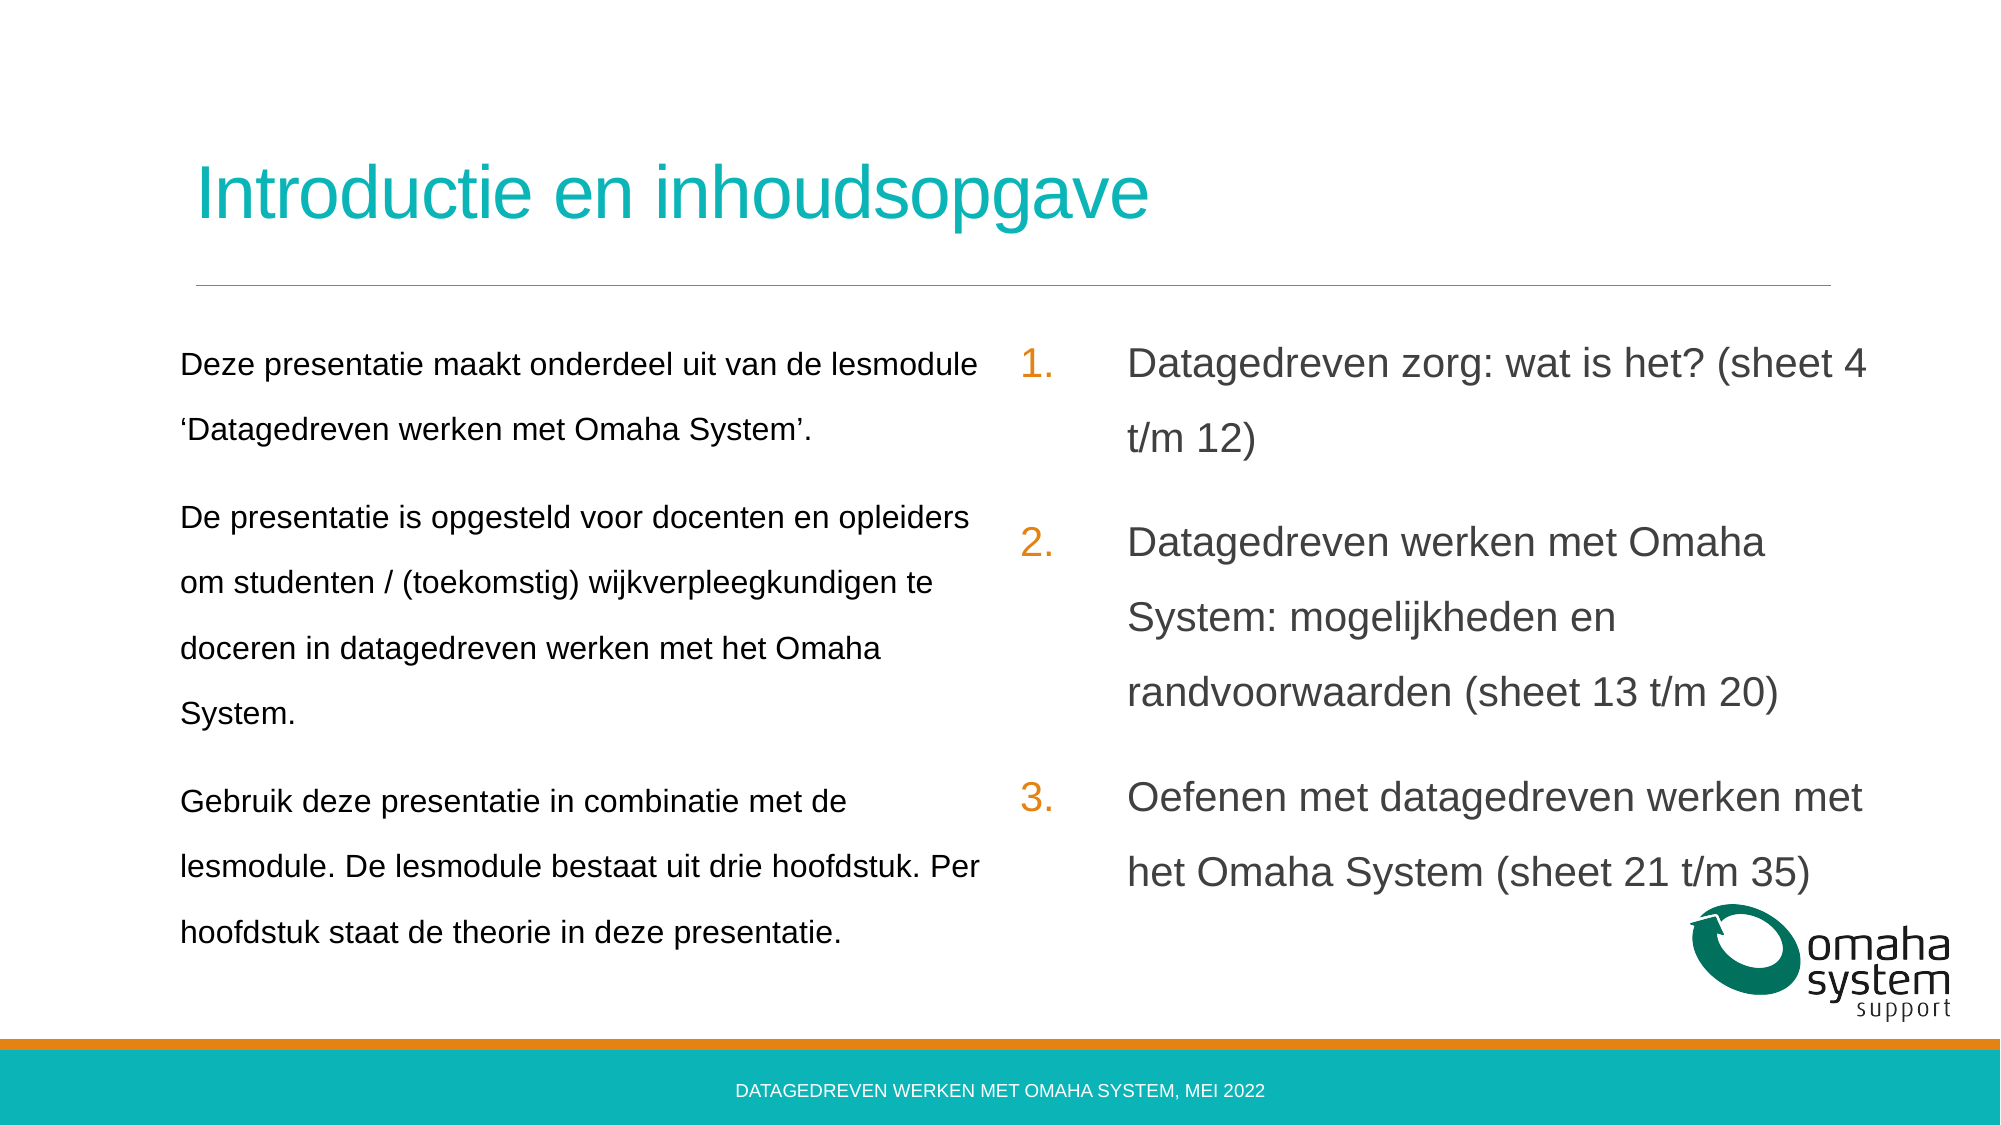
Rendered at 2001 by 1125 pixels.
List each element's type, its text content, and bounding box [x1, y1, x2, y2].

list Deze presentatie maakt onderdeel uit van de lesmodule ‘Datagedreven werken met Omaha System’. De presentatie is opgesteld voor docenten en opleiders om studenten / (toekomstig) wijkverpleegkundigen te doceren in datagedreven werken met het Omaha System. Gebruik deze presentatie in combinatie met de lesmodule. De lesmodule bestaat uit drie hoofdstuk. Per hoofdstuk staat de theorie in deze presentatie. [180, 302, 990, 963]
title Introductie en inhoudsopgave [180, 47, 1830, 285]
list Datagedreven zorg: wat is het? (sheet 4 t/m 12) Datagedreven werken met Omaha System: mogelijkheden en randvoorwaarden (sheet 13 t/m 20) Oefenen met datagedreven werken met het Omaha System (sheet 21 t/m 35) [1020, 302, 1913, 917]
footer Datagedreven werken met Omaha System, mei 2022 [604, 1059, 1396, 1120]
picture [1690, 904, 1950, 1022]
